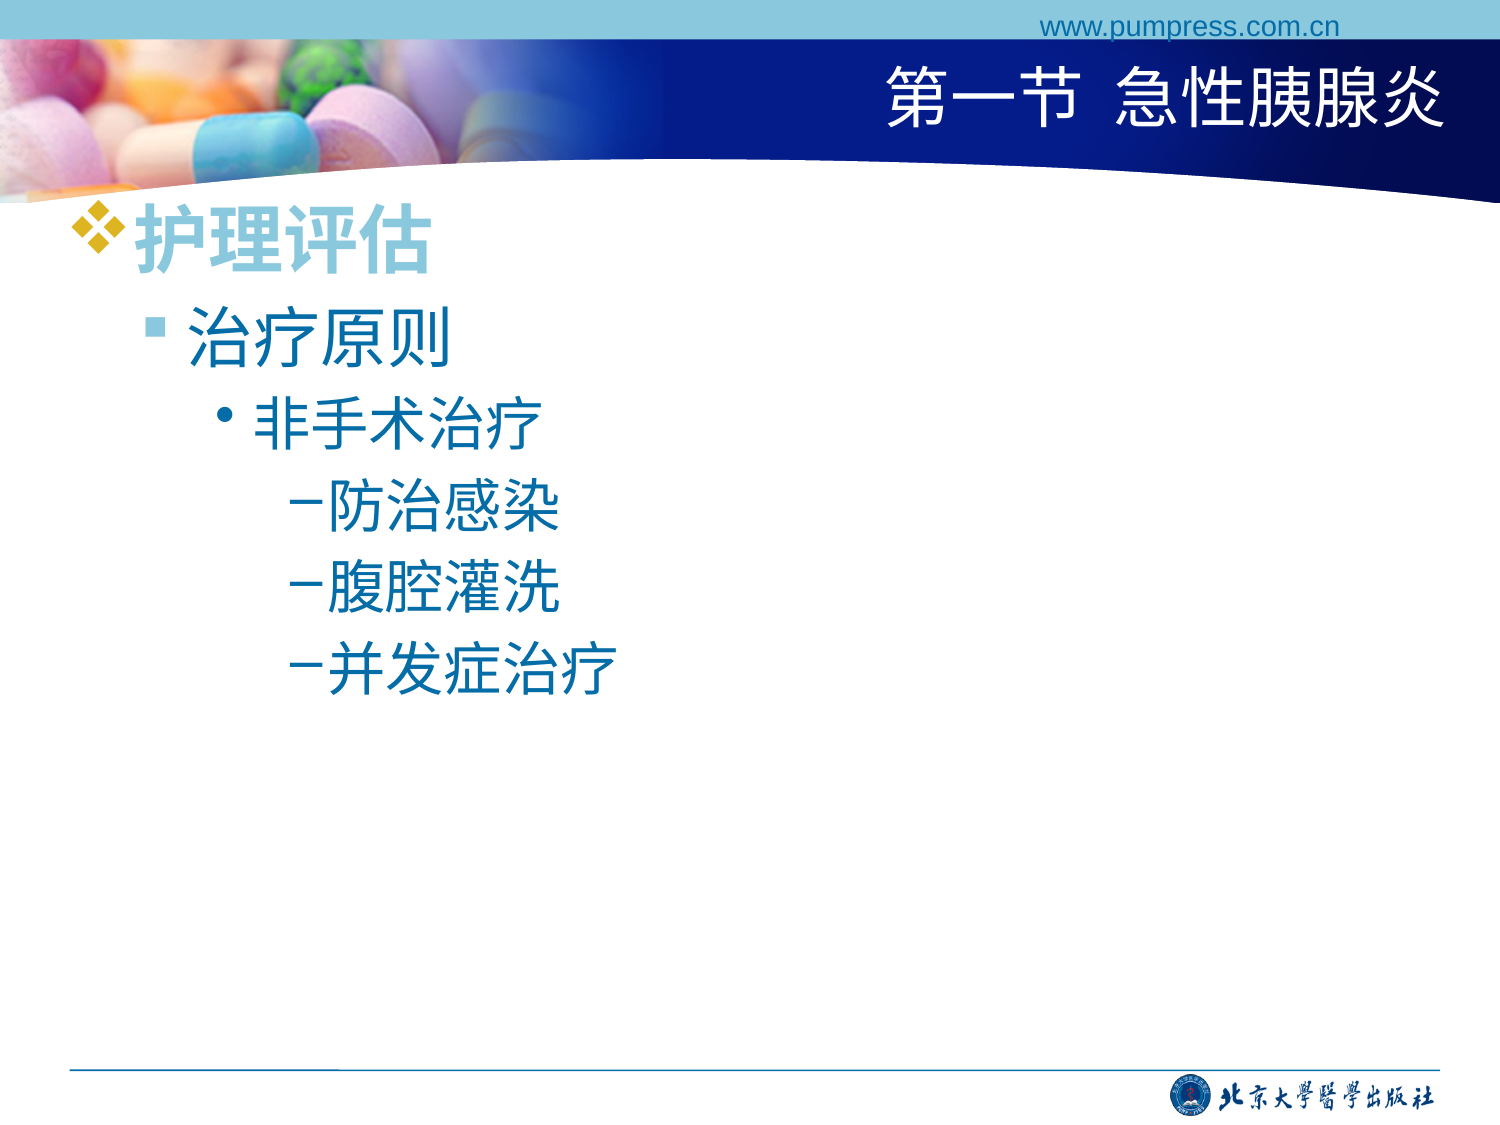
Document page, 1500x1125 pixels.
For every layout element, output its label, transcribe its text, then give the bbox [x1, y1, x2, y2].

title 第一节 急性胰腺炎 [137, 49, 1463, 143]
list 护理评估 治疗原则 非手术治疗 防治感染 腹腔灌洗 并发症治疗 [49, 184, 1463, 985]
picture [1170, 1074, 1436, 1118]
picture [0, 40, 1500, 203]
slide_number www.pumpress.com.cn [1025, 0, 1463, 38]
